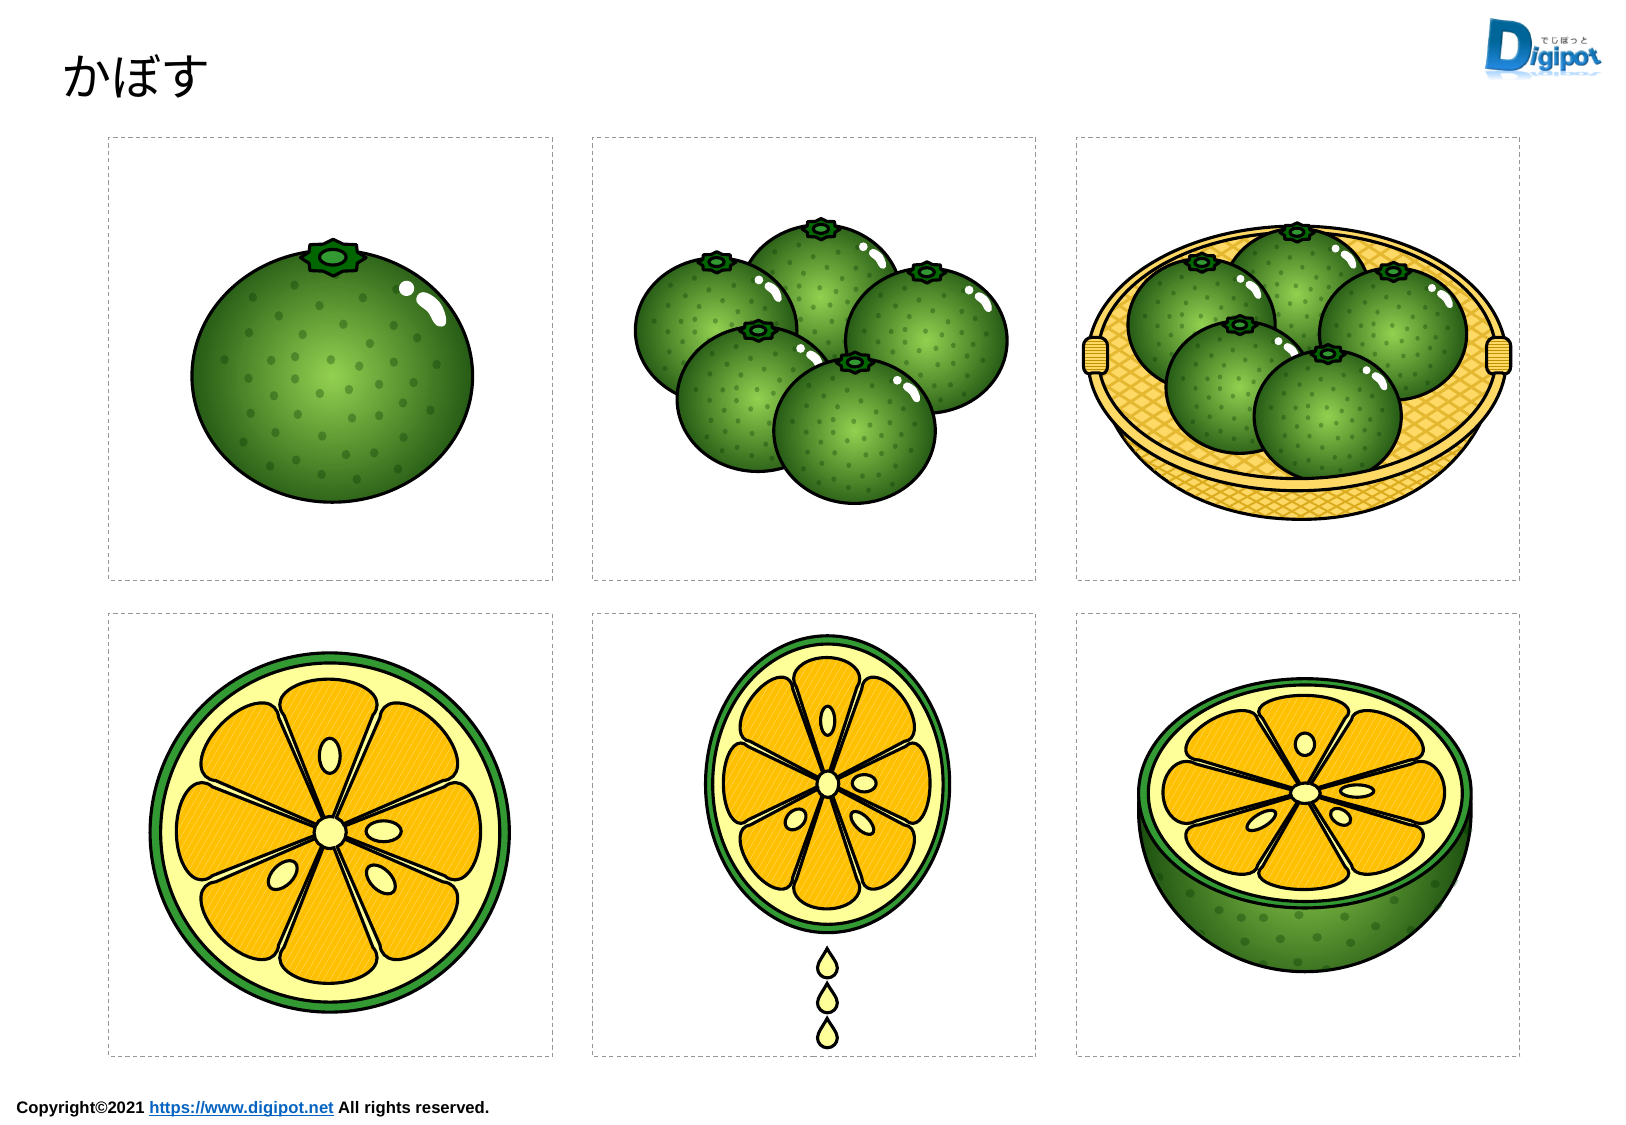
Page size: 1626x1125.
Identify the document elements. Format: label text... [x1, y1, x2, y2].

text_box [1138, 678, 1473, 972]
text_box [1083, 222, 1511, 520]
picture [1485, 18, 1602, 82]
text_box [191, 239, 473, 503]
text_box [635, 218, 1008, 504]
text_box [150, 652, 510, 1013]
text_box かぼす [46, 38, 226, 113]
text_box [705, 635, 950, 1048]
